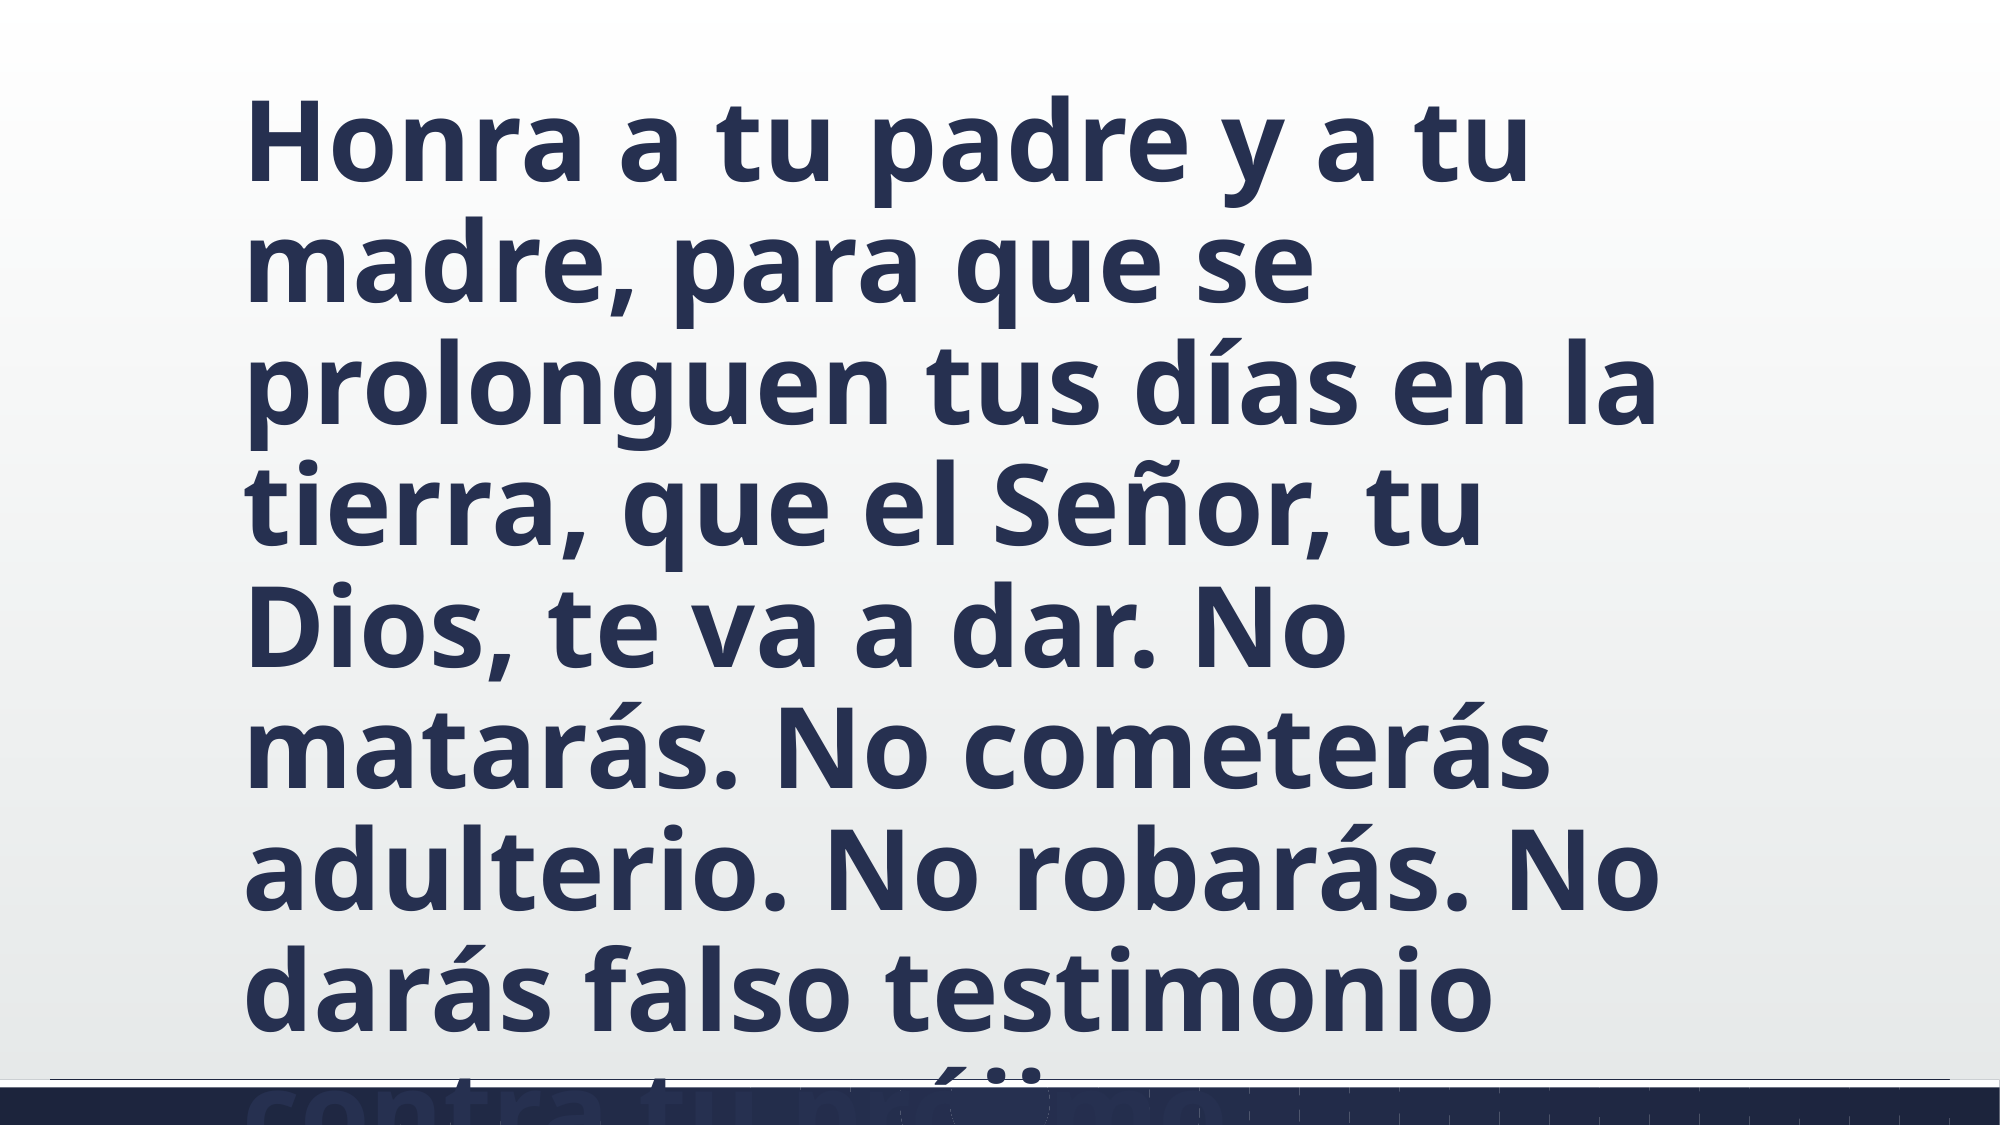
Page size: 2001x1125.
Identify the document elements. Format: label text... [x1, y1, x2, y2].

list Honra a tu padre y a tu madre, para que se prolonguen tus días en la tierra, que el Señor, tu Dios, te va a dar. No matarás. No cometerás adulterio. No robarás. No darás falso testimonio contra tu prójimo. [219, 76, 1780, 990]
